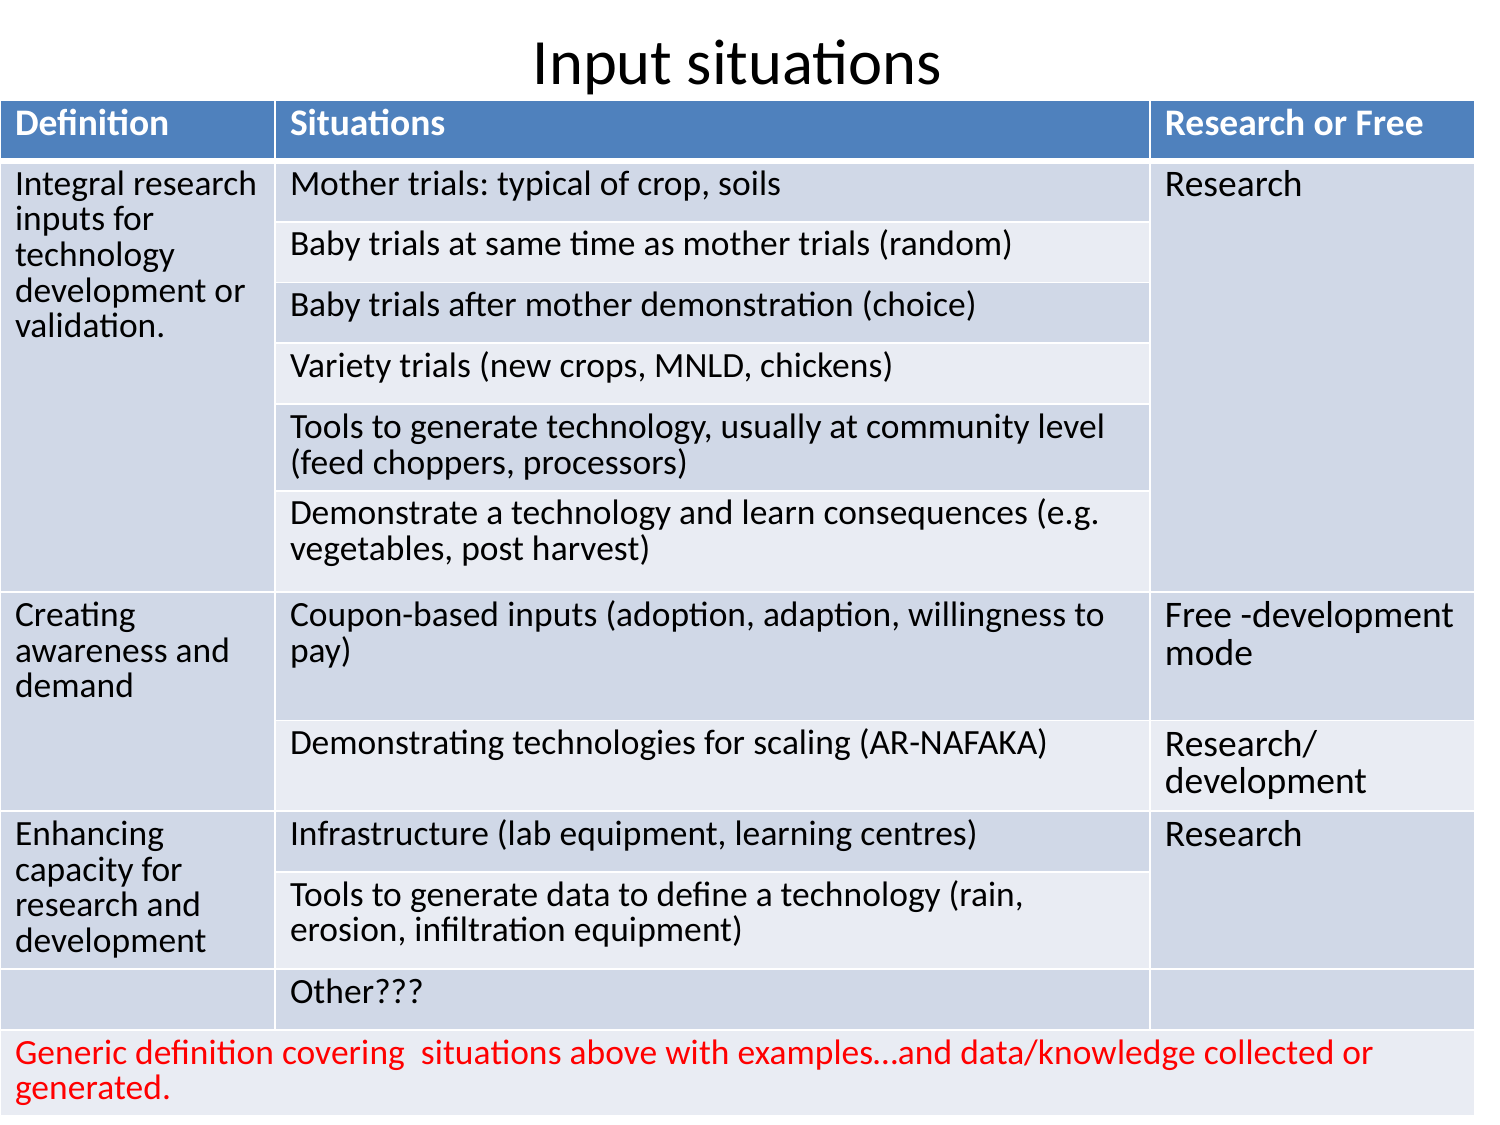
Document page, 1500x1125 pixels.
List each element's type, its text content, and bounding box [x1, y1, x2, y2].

table_cell Demonstrating technologies for scaling (AR-NAFAKA) [276, 721, 1149, 810]
table_cell Integral research inputs for technology development or validation. [1, 164, 274, 591]
table_cell Creating awareness and demand [1, 593, 274, 810]
table_cell Tools to generate technology, usually at community level (feed choppers, processors) [276, 405, 1149, 490]
table_cell Tools to generate data to define a technology (rain, erosion, infiltration equipment) [276, 873, 1149, 968]
table_cell Free -development mode [1151, 593, 1474, 720]
table_header Situations [276, 101, 1149, 158]
table_cell Infrastructure (lab equipment, learning centres) [276, 812, 1149, 871]
table_cell [1151, 970, 1474, 1029]
table_header Definition [1, 101, 274, 158]
table_cell Research [1151, 812, 1474, 968]
table_cell Mother trials: typical of crop, soils [276, 164, 1149, 221]
table_cell Baby trials at same time as mother trials (random) [276, 223, 1149, 282]
table_cell Variety trials (new crops, MNLD, chickens) [276, 344, 1149, 403]
table_header Research or Free [1151, 101, 1474, 158]
table_cell Other??? [276, 970, 1149, 1029]
title Input situations [62, 12, 1413, 99]
table_cell [1, 970, 274, 1029]
table_cell Research/development [1151, 721, 1474, 810]
table_cell Baby trials after mother demonstration (choice) [276, 283, 1149, 342]
table_cell Research [1151, 164, 1474, 591]
table_cell Coupon-based inputs (adoption, adaption, willingness to pay) [276, 593, 1149, 720]
table_cell Demonstrate a technology and learn consequences (e.g. vegetables, post harvest) [276, 492, 1149, 591]
table_cell Enhancing capacity for research and development [1, 812, 274, 968]
table_cell Generic definition covering situations above with examples…and data/knowledge collected or generated. [1, 1031, 1474, 1115]
